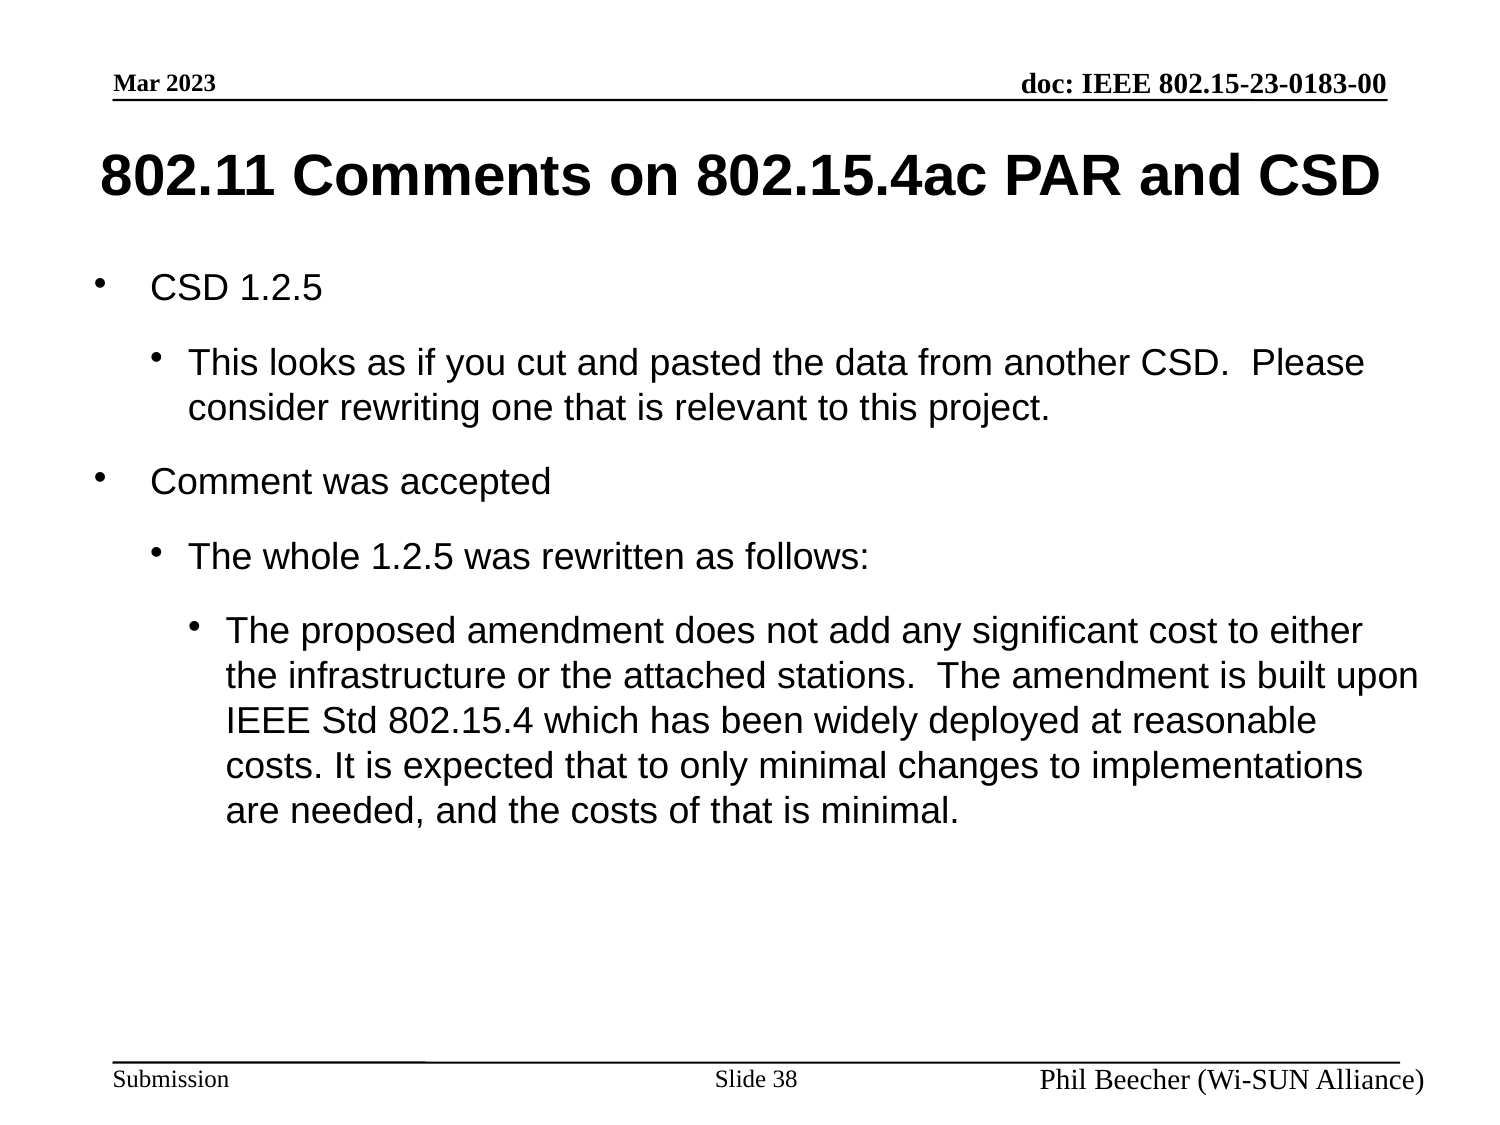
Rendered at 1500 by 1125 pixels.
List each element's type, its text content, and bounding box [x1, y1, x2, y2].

text_box CSD 1.2.5 This looks as if you cut and pasted the data from another CSD. Please consider rewriting one that is relevant to this project. Comment was accepted The whole 1.2.5 was rewritten as follows: The proposed amendment does not add any significant cost to either the infrastructure or the attached stations. The amendment is built upon IEEE Std 802.15.4 which has been widely deployed at reasonable costs. It is expected that to only minimal changes to implementations are needed, and the costs of that is minimal. [74, 263, 1425, 916]
text_box Slide 38 [675, 1062, 838, 1093]
text_box 802.11 Comments on 802.15.4ac PAR and CSD [74, 112, 1425, 233]
